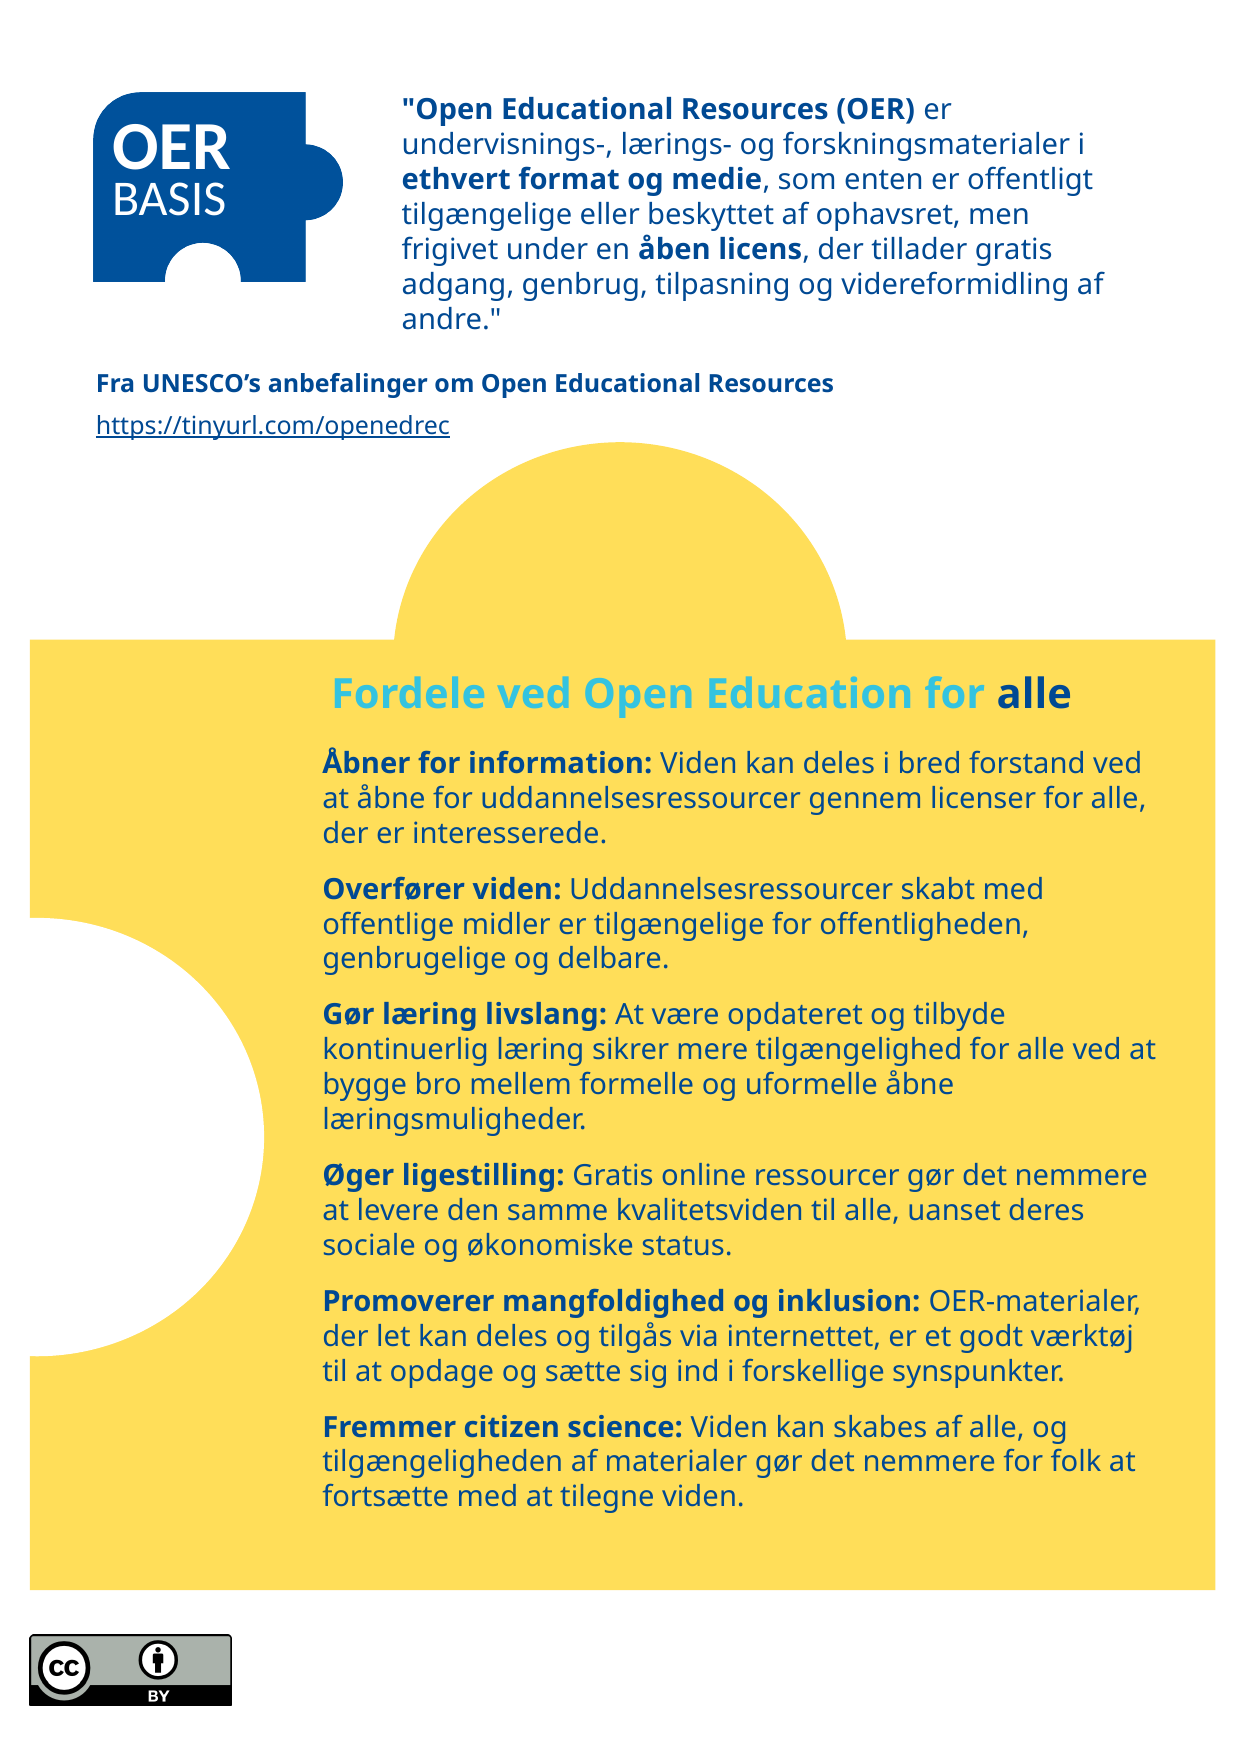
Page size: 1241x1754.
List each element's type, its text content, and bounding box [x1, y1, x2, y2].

text_box [393, 453, 848, 661]
text_box [29, 29, 1216, 639]
picture [29, 1634, 233, 1706]
text_box Fra UNESCO’s anbefalinger om Open Educational Resources https://tinyurl.com/openedrec [80, 365, 1165, 453]
text_box [29, 639, 1216, 1591]
text_box [0, 917, 265, 1357]
text_box "Open Educational Resources (OER) er undervisnings-, lærings- og forskningsmaterialer i ethvert format og medie, som enten er offentligt tilgængelige eller beskyttet af ophavsret, men frigivet under en åben licens, der tillader gratis adgang, genbrug, tilpasning og videreformidling af andre." [386, 75, 1147, 350]
text_box Fordele ved Open Education for alle [316, 661, 1198, 774]
picture [93, 92, 343, 282]
text_box Åbner for information: Viden kan deles i bred forstand ved at åbne for uddannelsesressourcer gennem licenser for alle, der er interesserede. Overfører viden: Uddannelsesressourcer skabt med offentlige midler er tilgængelige for offentligheden, genbrugelige og delbare. Gør læring livslang: At være opdateret og tilbyde kontinuerlig læring sikrer mere tilgængelighed for alle ved at bygge bro mellem formelle og uformelle åbne læringsmuligheder. Øger ligestilling: Gratis online ressourcer gør det nemmere at levere den samme kvalitetsviden til alle, uanset deres sociale og økonomiske status. Promoverer mangfoldighed og inklusion: OER-materialer, der let kan deles og tilgås via internettet, er et godt værktøj til at opdage og sætte sig ind i forskellige synspunkter. Fremmer citizen science: Viden kan skabes af alle, og tilgængeligheden af materialer gør det nemmere for folk at fortsætte med at tilegne viden. [307, 729, 1179, 1528]
